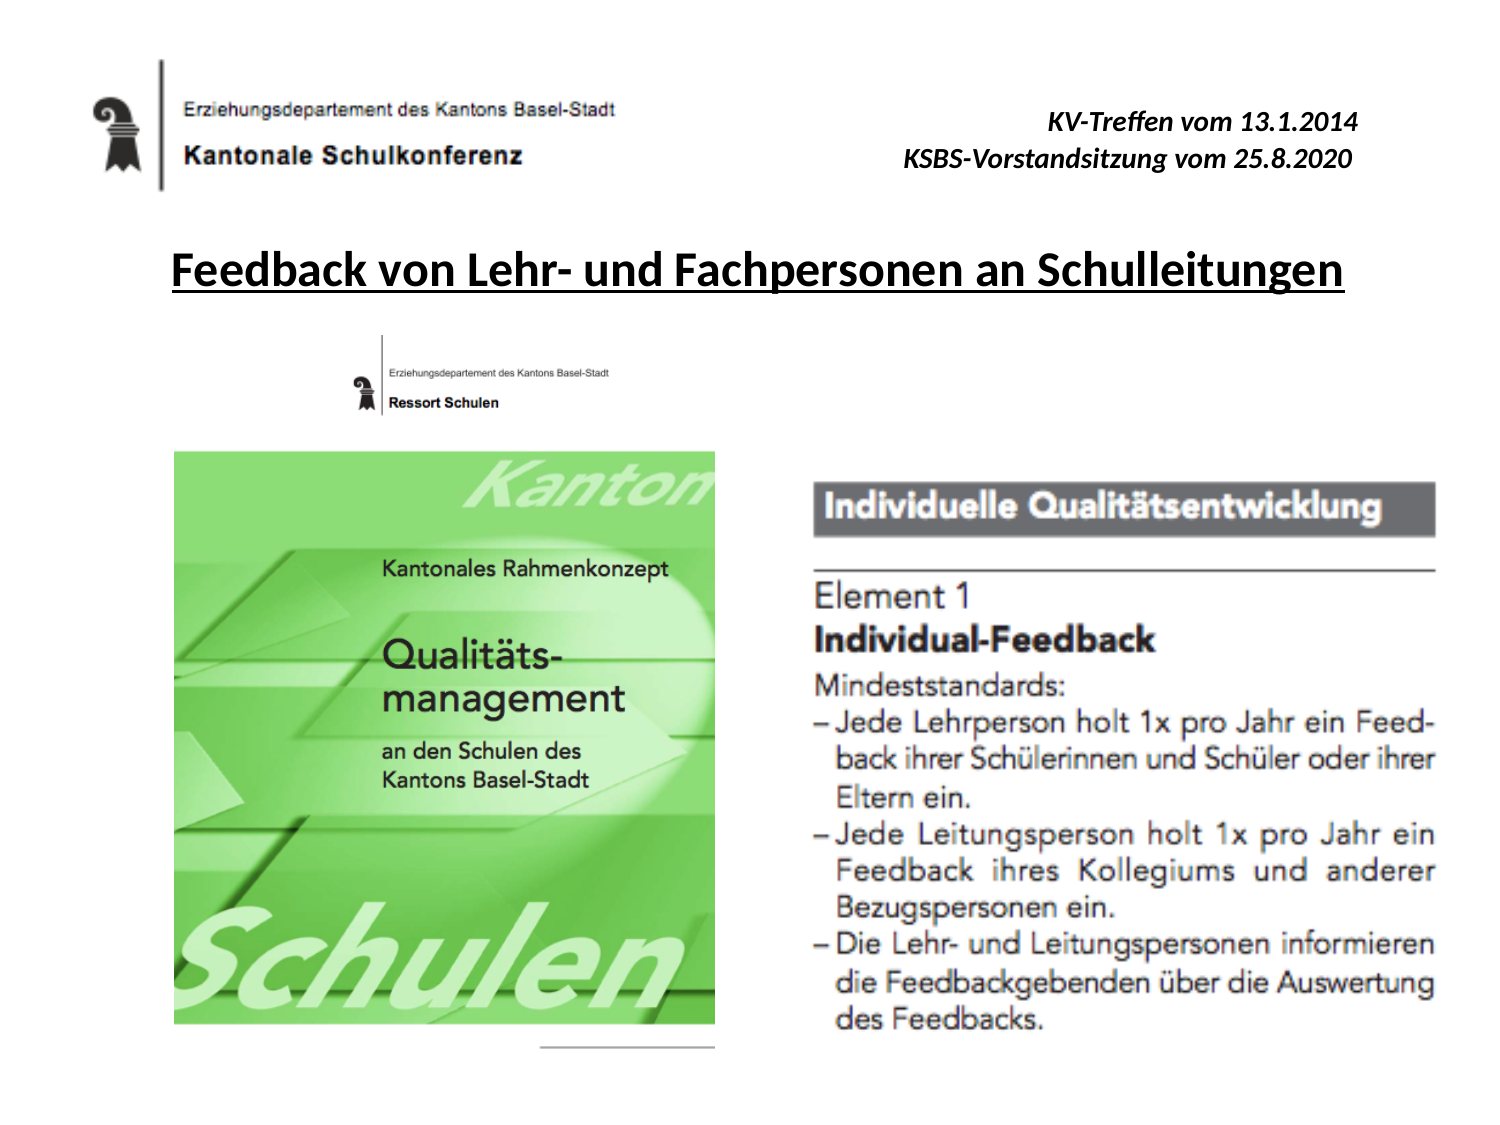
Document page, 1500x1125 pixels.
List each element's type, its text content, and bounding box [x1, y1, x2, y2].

picture [73, 39, 637, 230]
picture [789, 446, 1464, 1048]
picture [173, 335, 715, 1095]
title KV-Treffen vom 13.1.2014 KSBS-Vorstandsitzung vom 25.8.2020 [639, 39, 1433, 229]
subtitle Feedback von Lehr- und Fachpersonen an Schulleitungen 2005 [39, 229, 1477, 1095]
